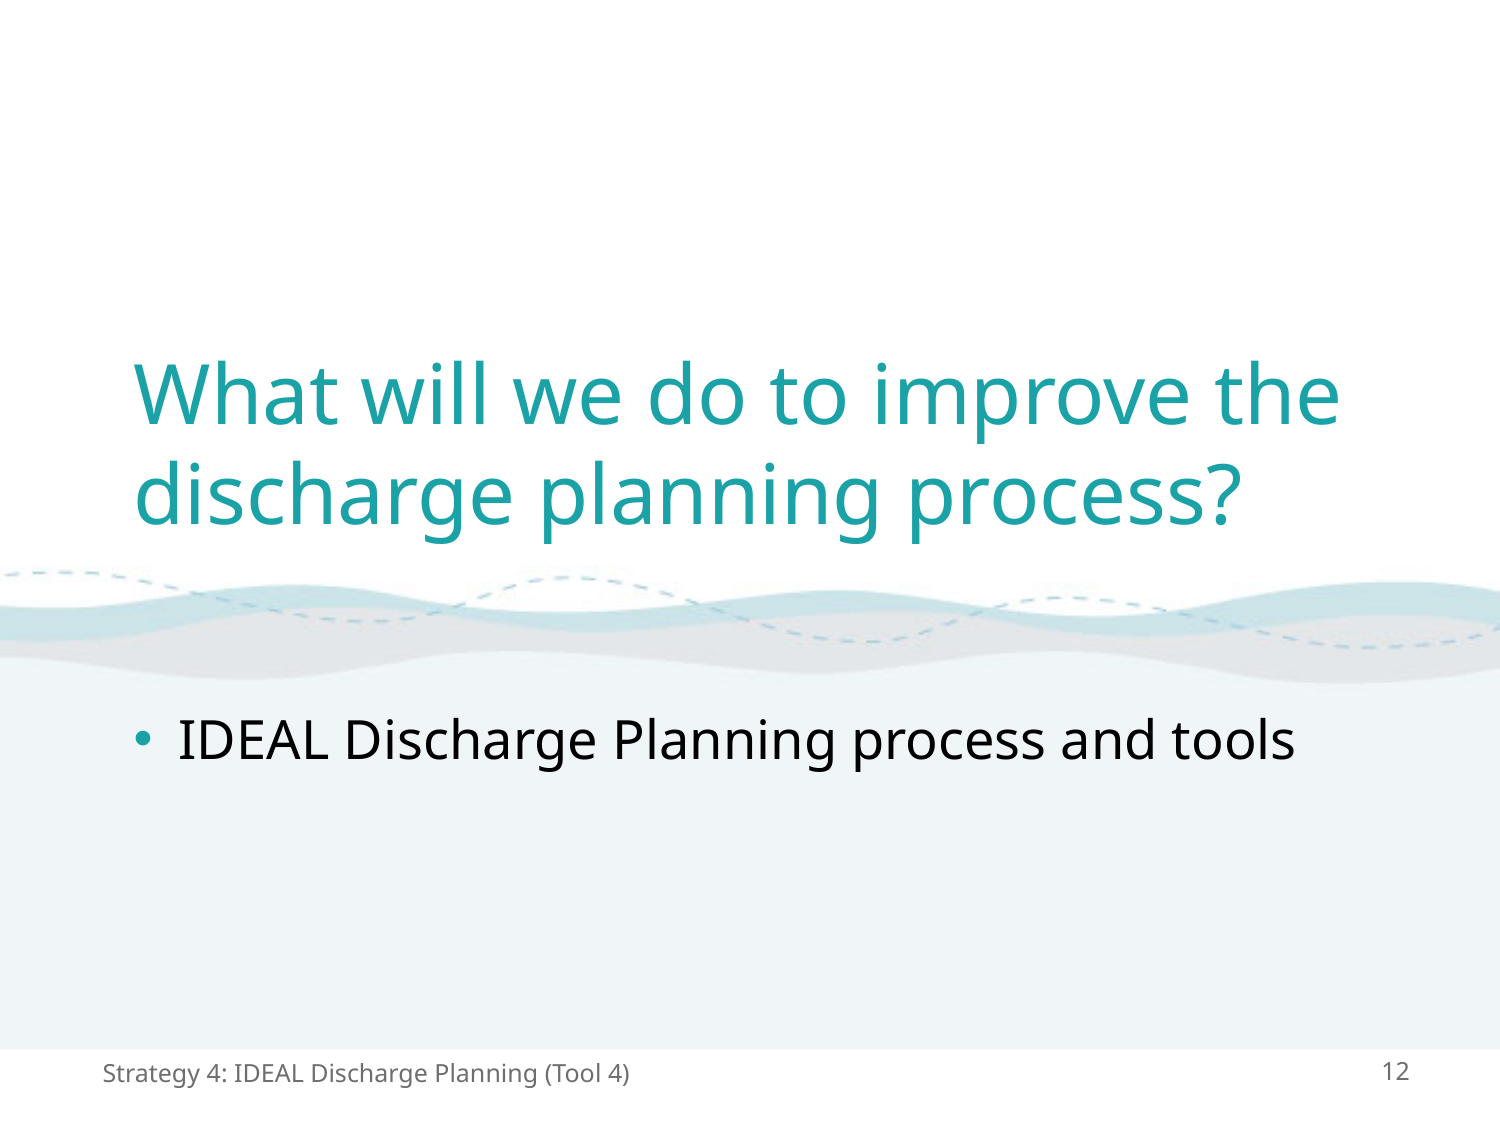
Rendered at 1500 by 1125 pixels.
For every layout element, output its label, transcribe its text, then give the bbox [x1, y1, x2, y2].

slide_number 12 [1074, 1042, 1425, 1103]
list IDEAL Discharge Planning process and tools [118, 699, 1394, 947]
picture [0, 0, 1500, 1125]
title What will we do to improve the discharge planning process? [118, 324, 1394, 549]
footer Strategy 4: IDEAL Discharge Planning (Tool 4) [87, 1042, 763, 1103]
